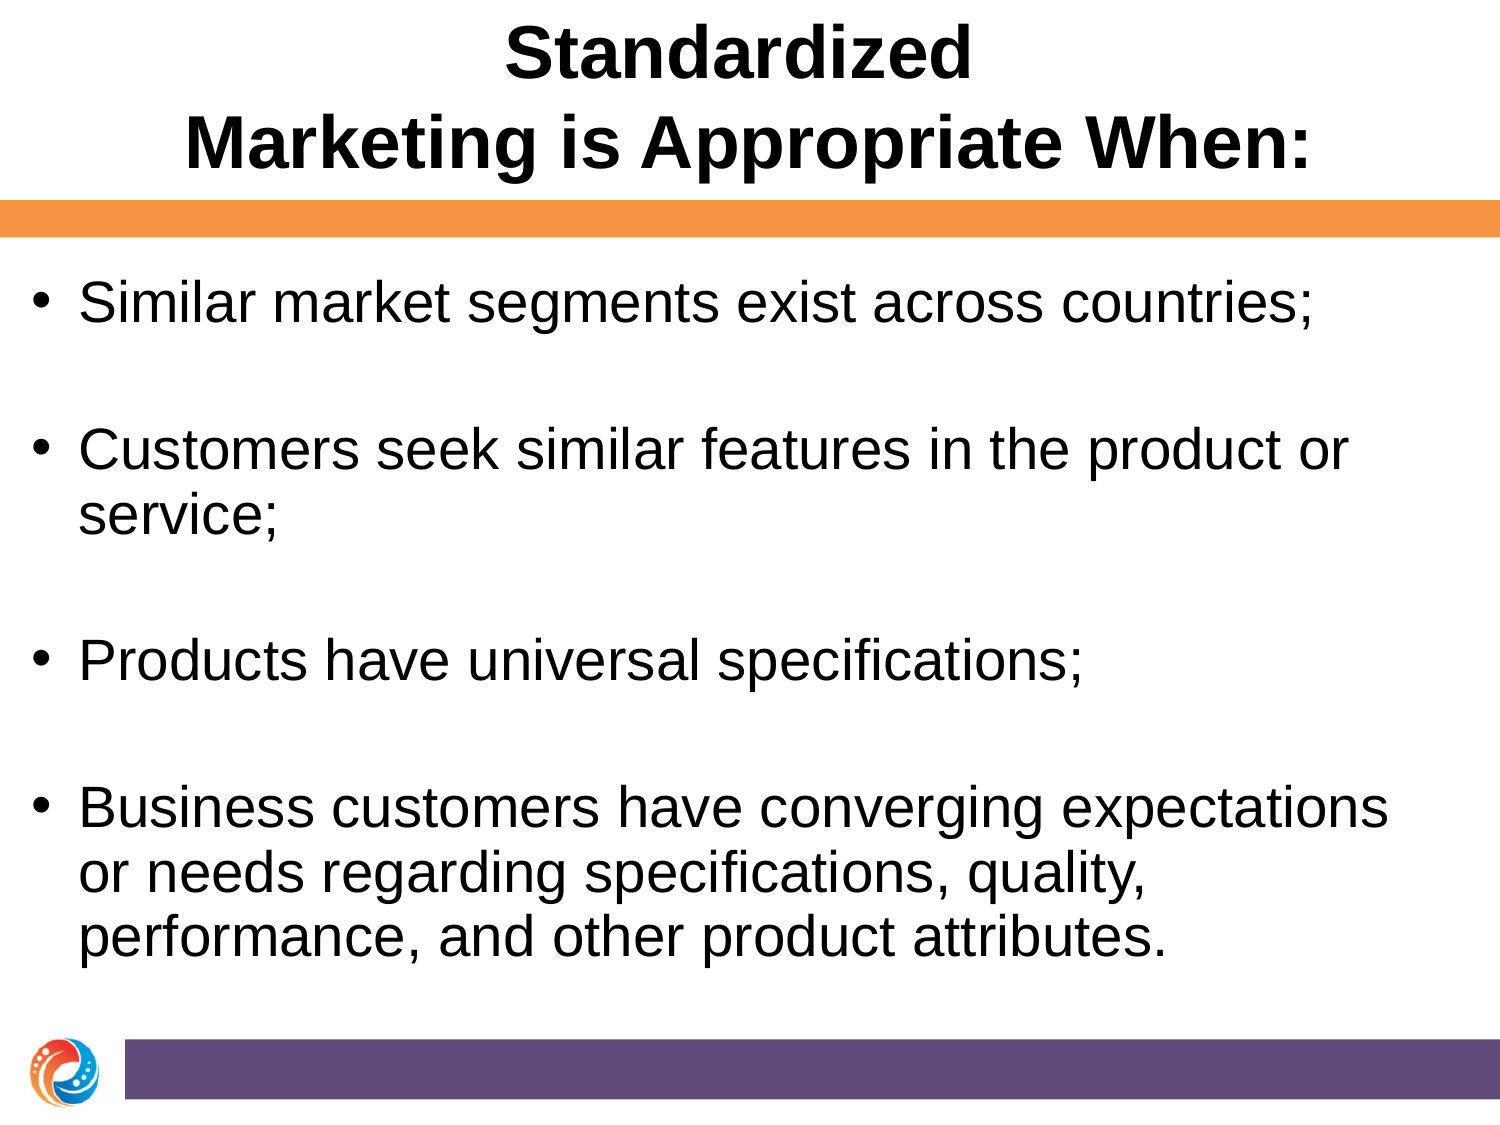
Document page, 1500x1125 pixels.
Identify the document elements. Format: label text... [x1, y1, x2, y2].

text_box [0, 198, 1500, 240]
footer Copyright © 2014 Pearson Education [512, 1042, 988, 1103]
text_box Similar market segments exist across countries; Customers seek similar features in the product or service; Products have universal specifications; Business customers have converging expectations or needs regarding specifications, quality, performance, and other product attributes. [16, 262, 1450, 925]
title Standardized Marketing is Appropriate When: [112, 24, 1388, 163]
picture [23, 1032, 105, 1111]
text_box [125, 1039, 1500, 1100]
